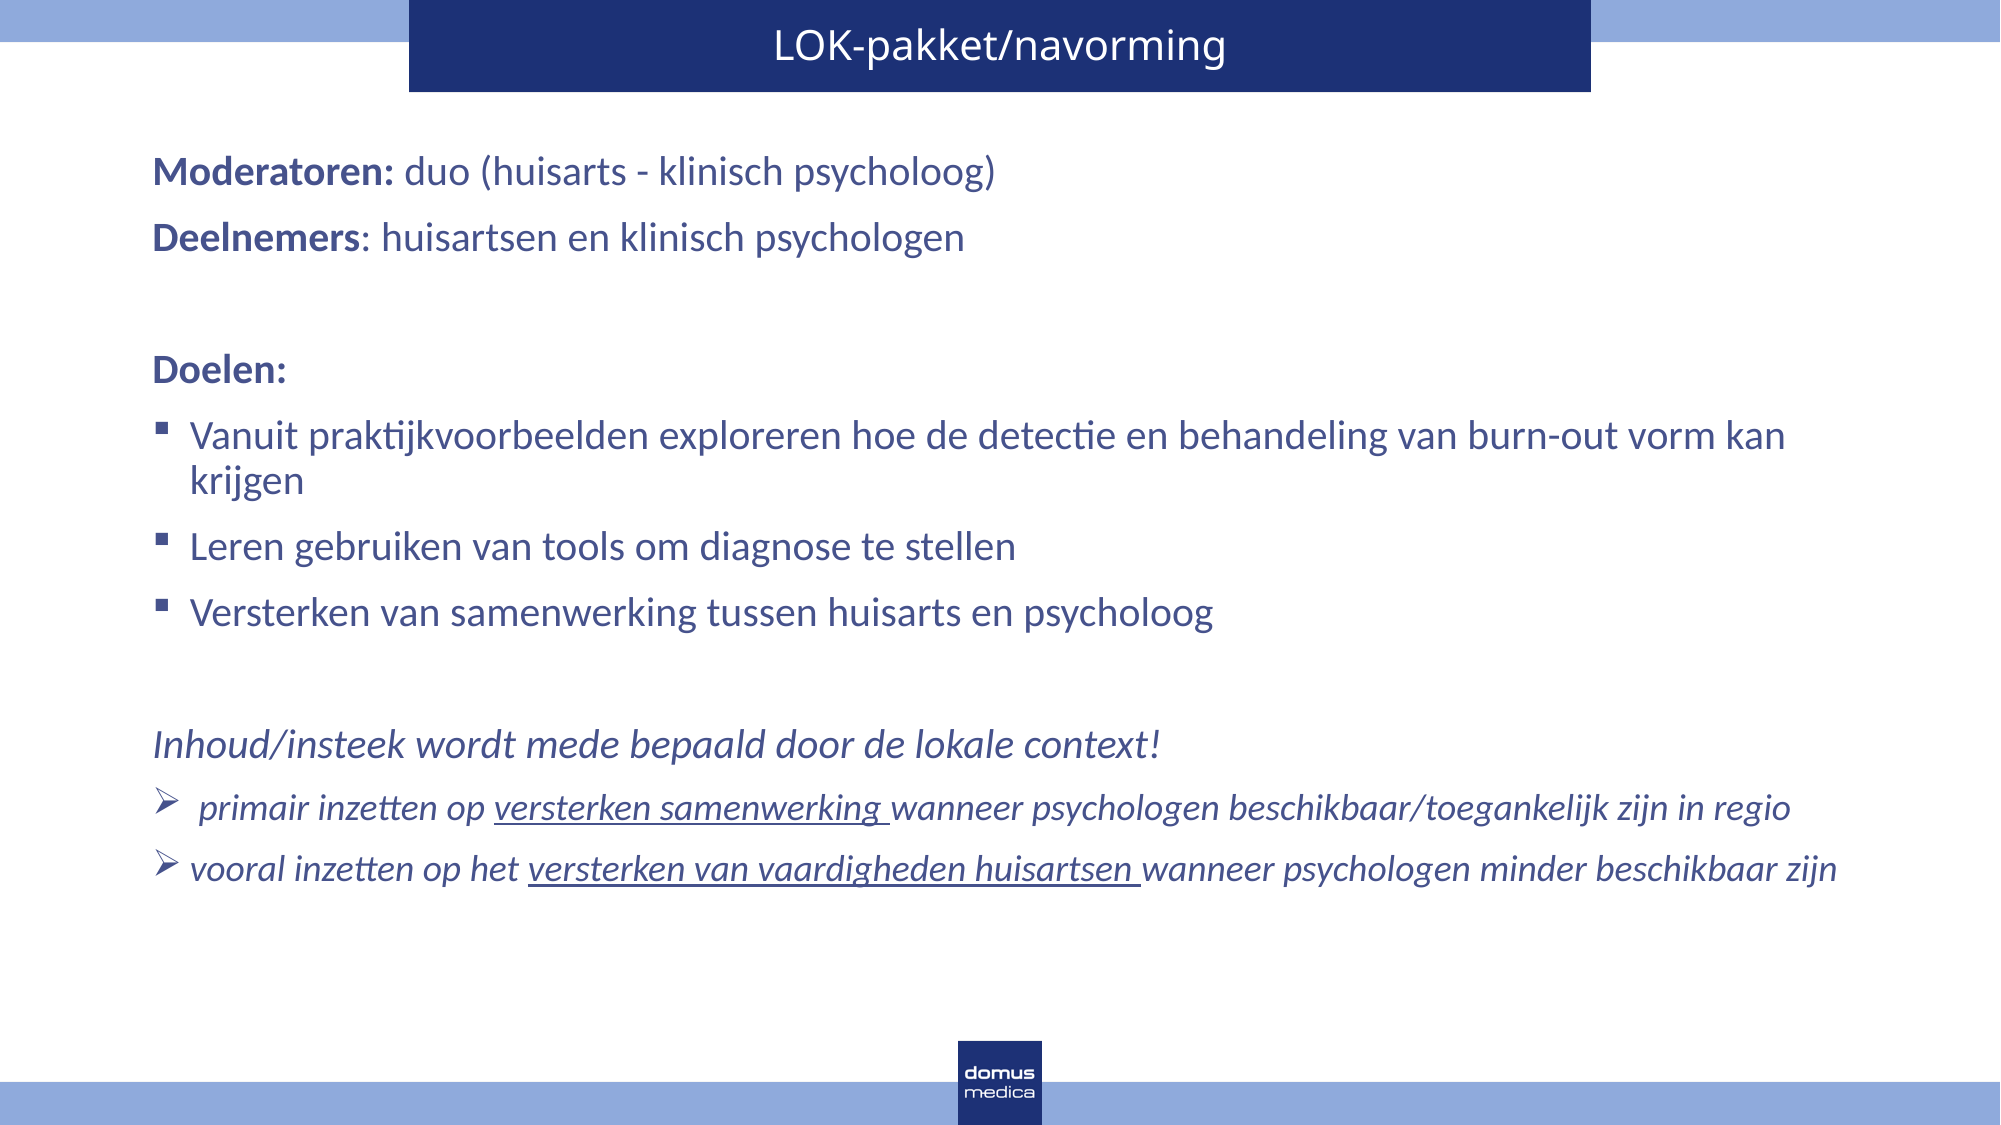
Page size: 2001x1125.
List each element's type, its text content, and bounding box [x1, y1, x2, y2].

list Moderatoren: duo (huisarts - klinisch psycholoog) Deelnemers: huisartsen en klinisch psychologen Doelen: Vanuit praktijkvoorbeelden exploreren hoe de detectie en behandeling van burn-out vorm kan krijgen Leren gebruiken van tools om diagnose te stellen Versterken van samenwerking tussen huisarts en psycholoog Inhoud/insteek wordt mede bepaald door de lokale context! primair inzetten op versterken samenwerking wanneer psychologen beschikbaar/toegankelijk zijn in regio vooral inzetten op het versterken van vaardigheden huisartsen wanneer psychologen minder beschikbaar zijn [137, 142, 1863, 1014]
picture [0, 0, 2000, 1125]
title LOK-pakket/navorming [408, 0, 1592, 94]
